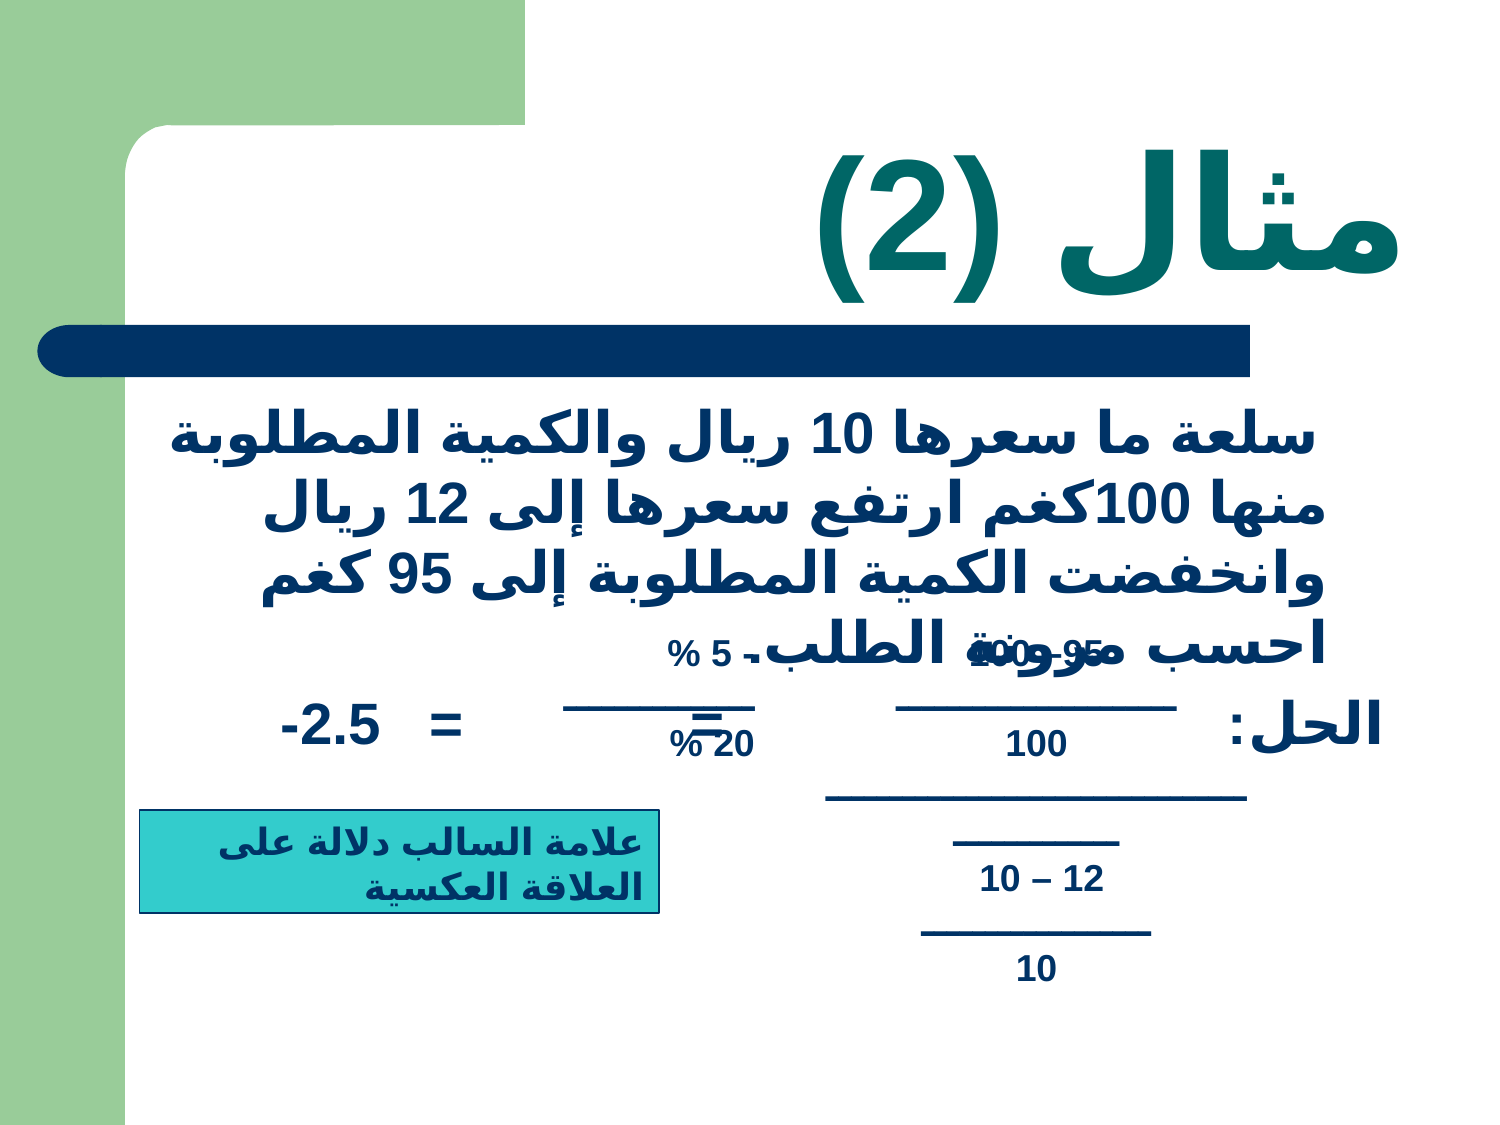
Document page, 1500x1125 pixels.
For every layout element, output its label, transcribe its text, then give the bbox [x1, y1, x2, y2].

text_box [139, 621, 1265, 955]
title مثال (2) [125, 125, 1425, 313]
list سلعة ما سعرها 10 ريال والكمية المطلوبة منها 100كغم ارتفع سعرها إلى 12 ريال وانخفضت الكمية المطلوبة إلى 95 كغم احسب مرونة الطلب. الحل: = = 2.5- [137, 387, 1400, 999]
